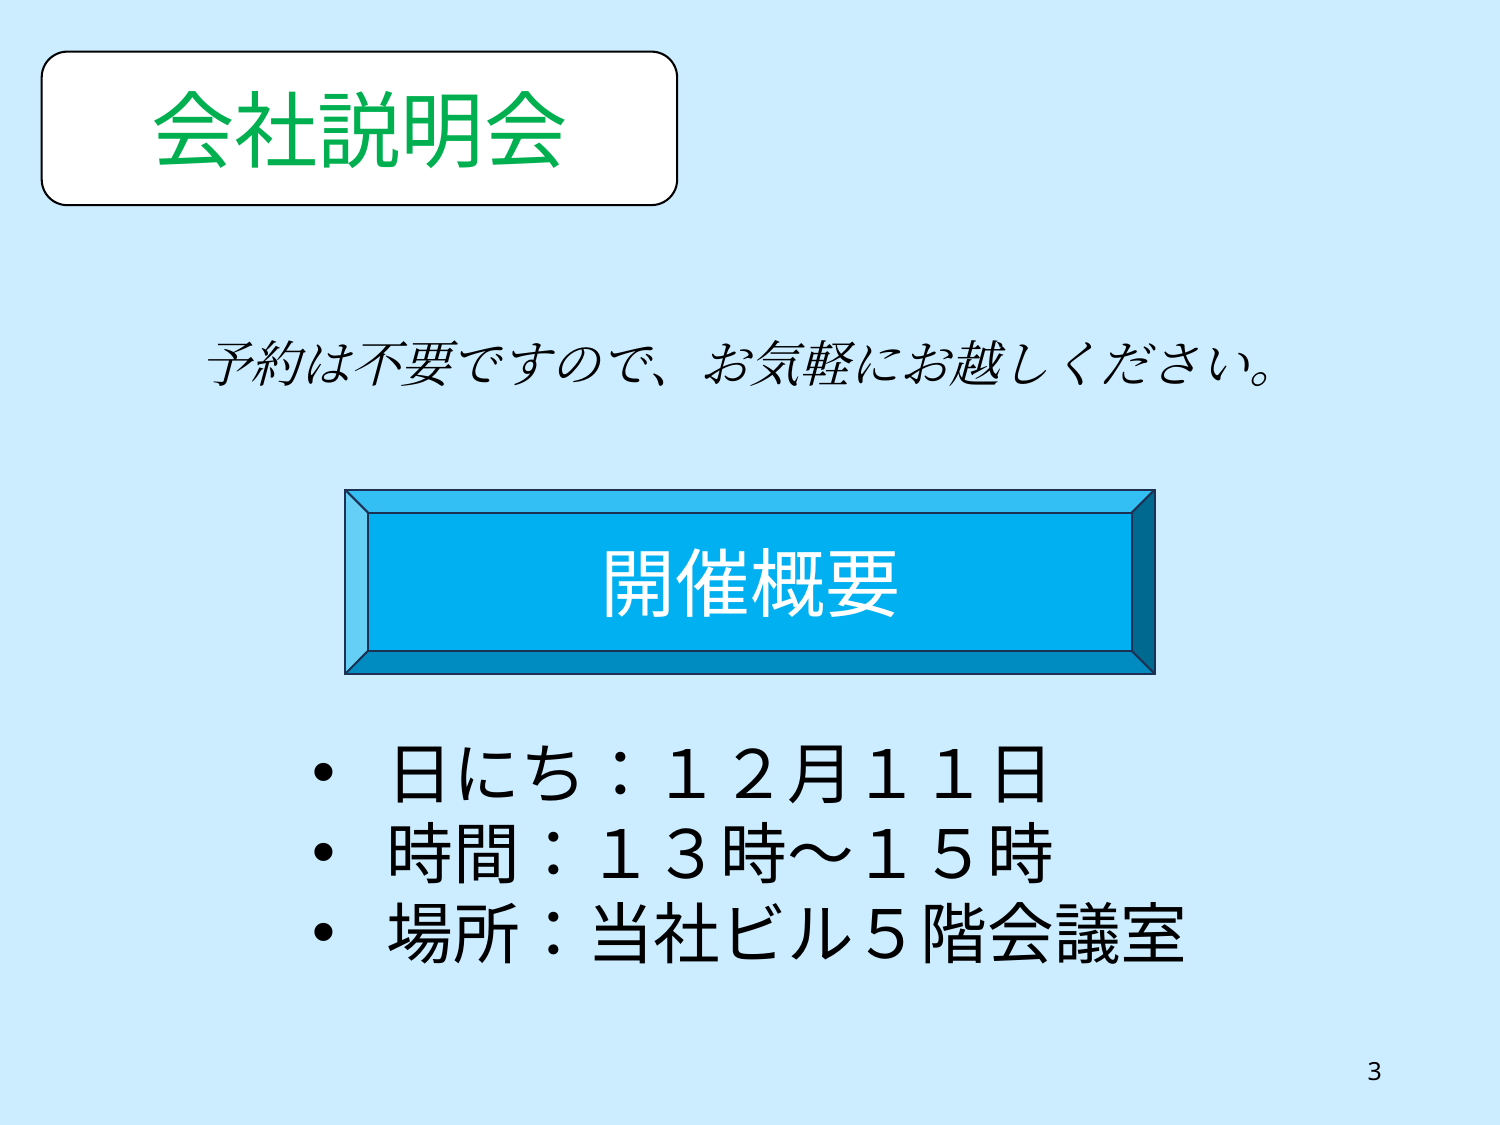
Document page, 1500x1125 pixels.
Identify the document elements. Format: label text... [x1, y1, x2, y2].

text_box 日にち：１２月１１日 時間：１３時～１５時 場所：当社ビル５階会議室 [297, 724, 1203, 979]
text_box 予約は不要ですので、お気軽にお越しください。 [185, 325, 1315, 400]
slide_number 3 [1059, 1042, 1397, 1103]
text_box 会社説明会 [40, 50, 679, 207]
text_box 開催概要 [344, 489, 1156, 675]
